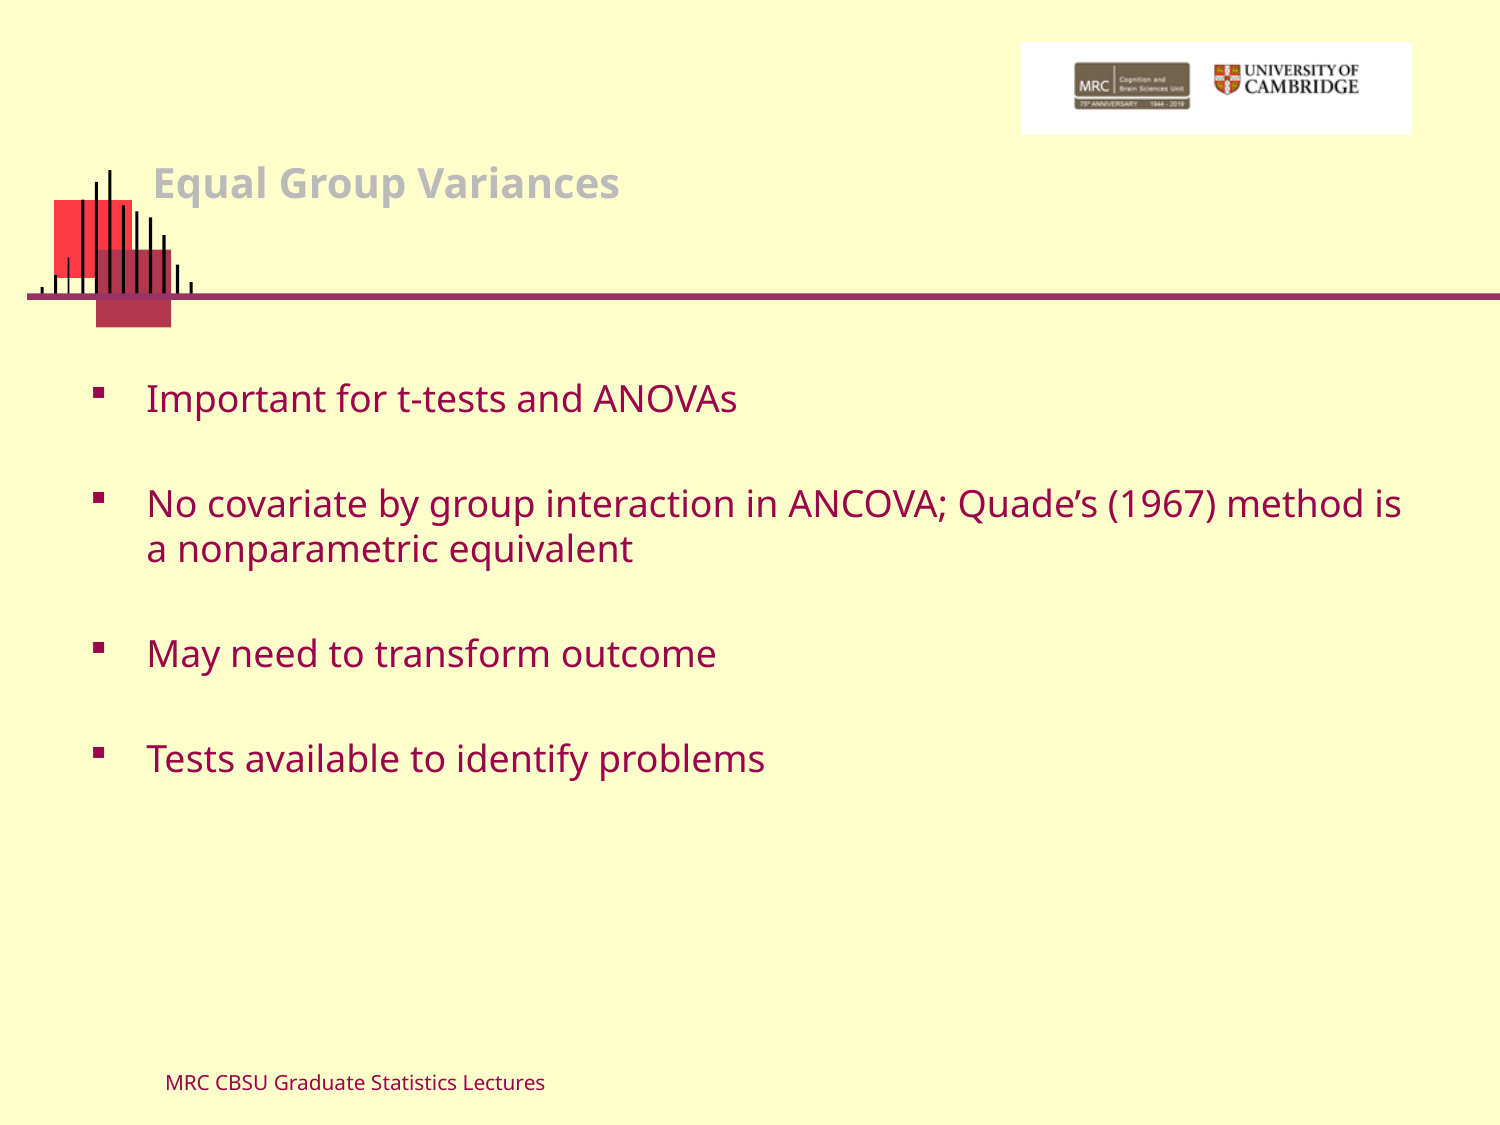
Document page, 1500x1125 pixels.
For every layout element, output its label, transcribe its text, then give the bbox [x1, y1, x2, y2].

picture [1021, 42, 1412, 135]
footer MRC CBSU Graduate Statistics Lectures [149, 1062, 988, 1101]
title Equal Group Variances [137, 137, 988, 233]
list Important for t-tests and ANOVAs No covariate by group interaction in ANCOVA; Quade’s (1967) method is a nonparametric equivalent May need to transform outcome Tests available to identify problems [75, 262, 1425, 1038]
